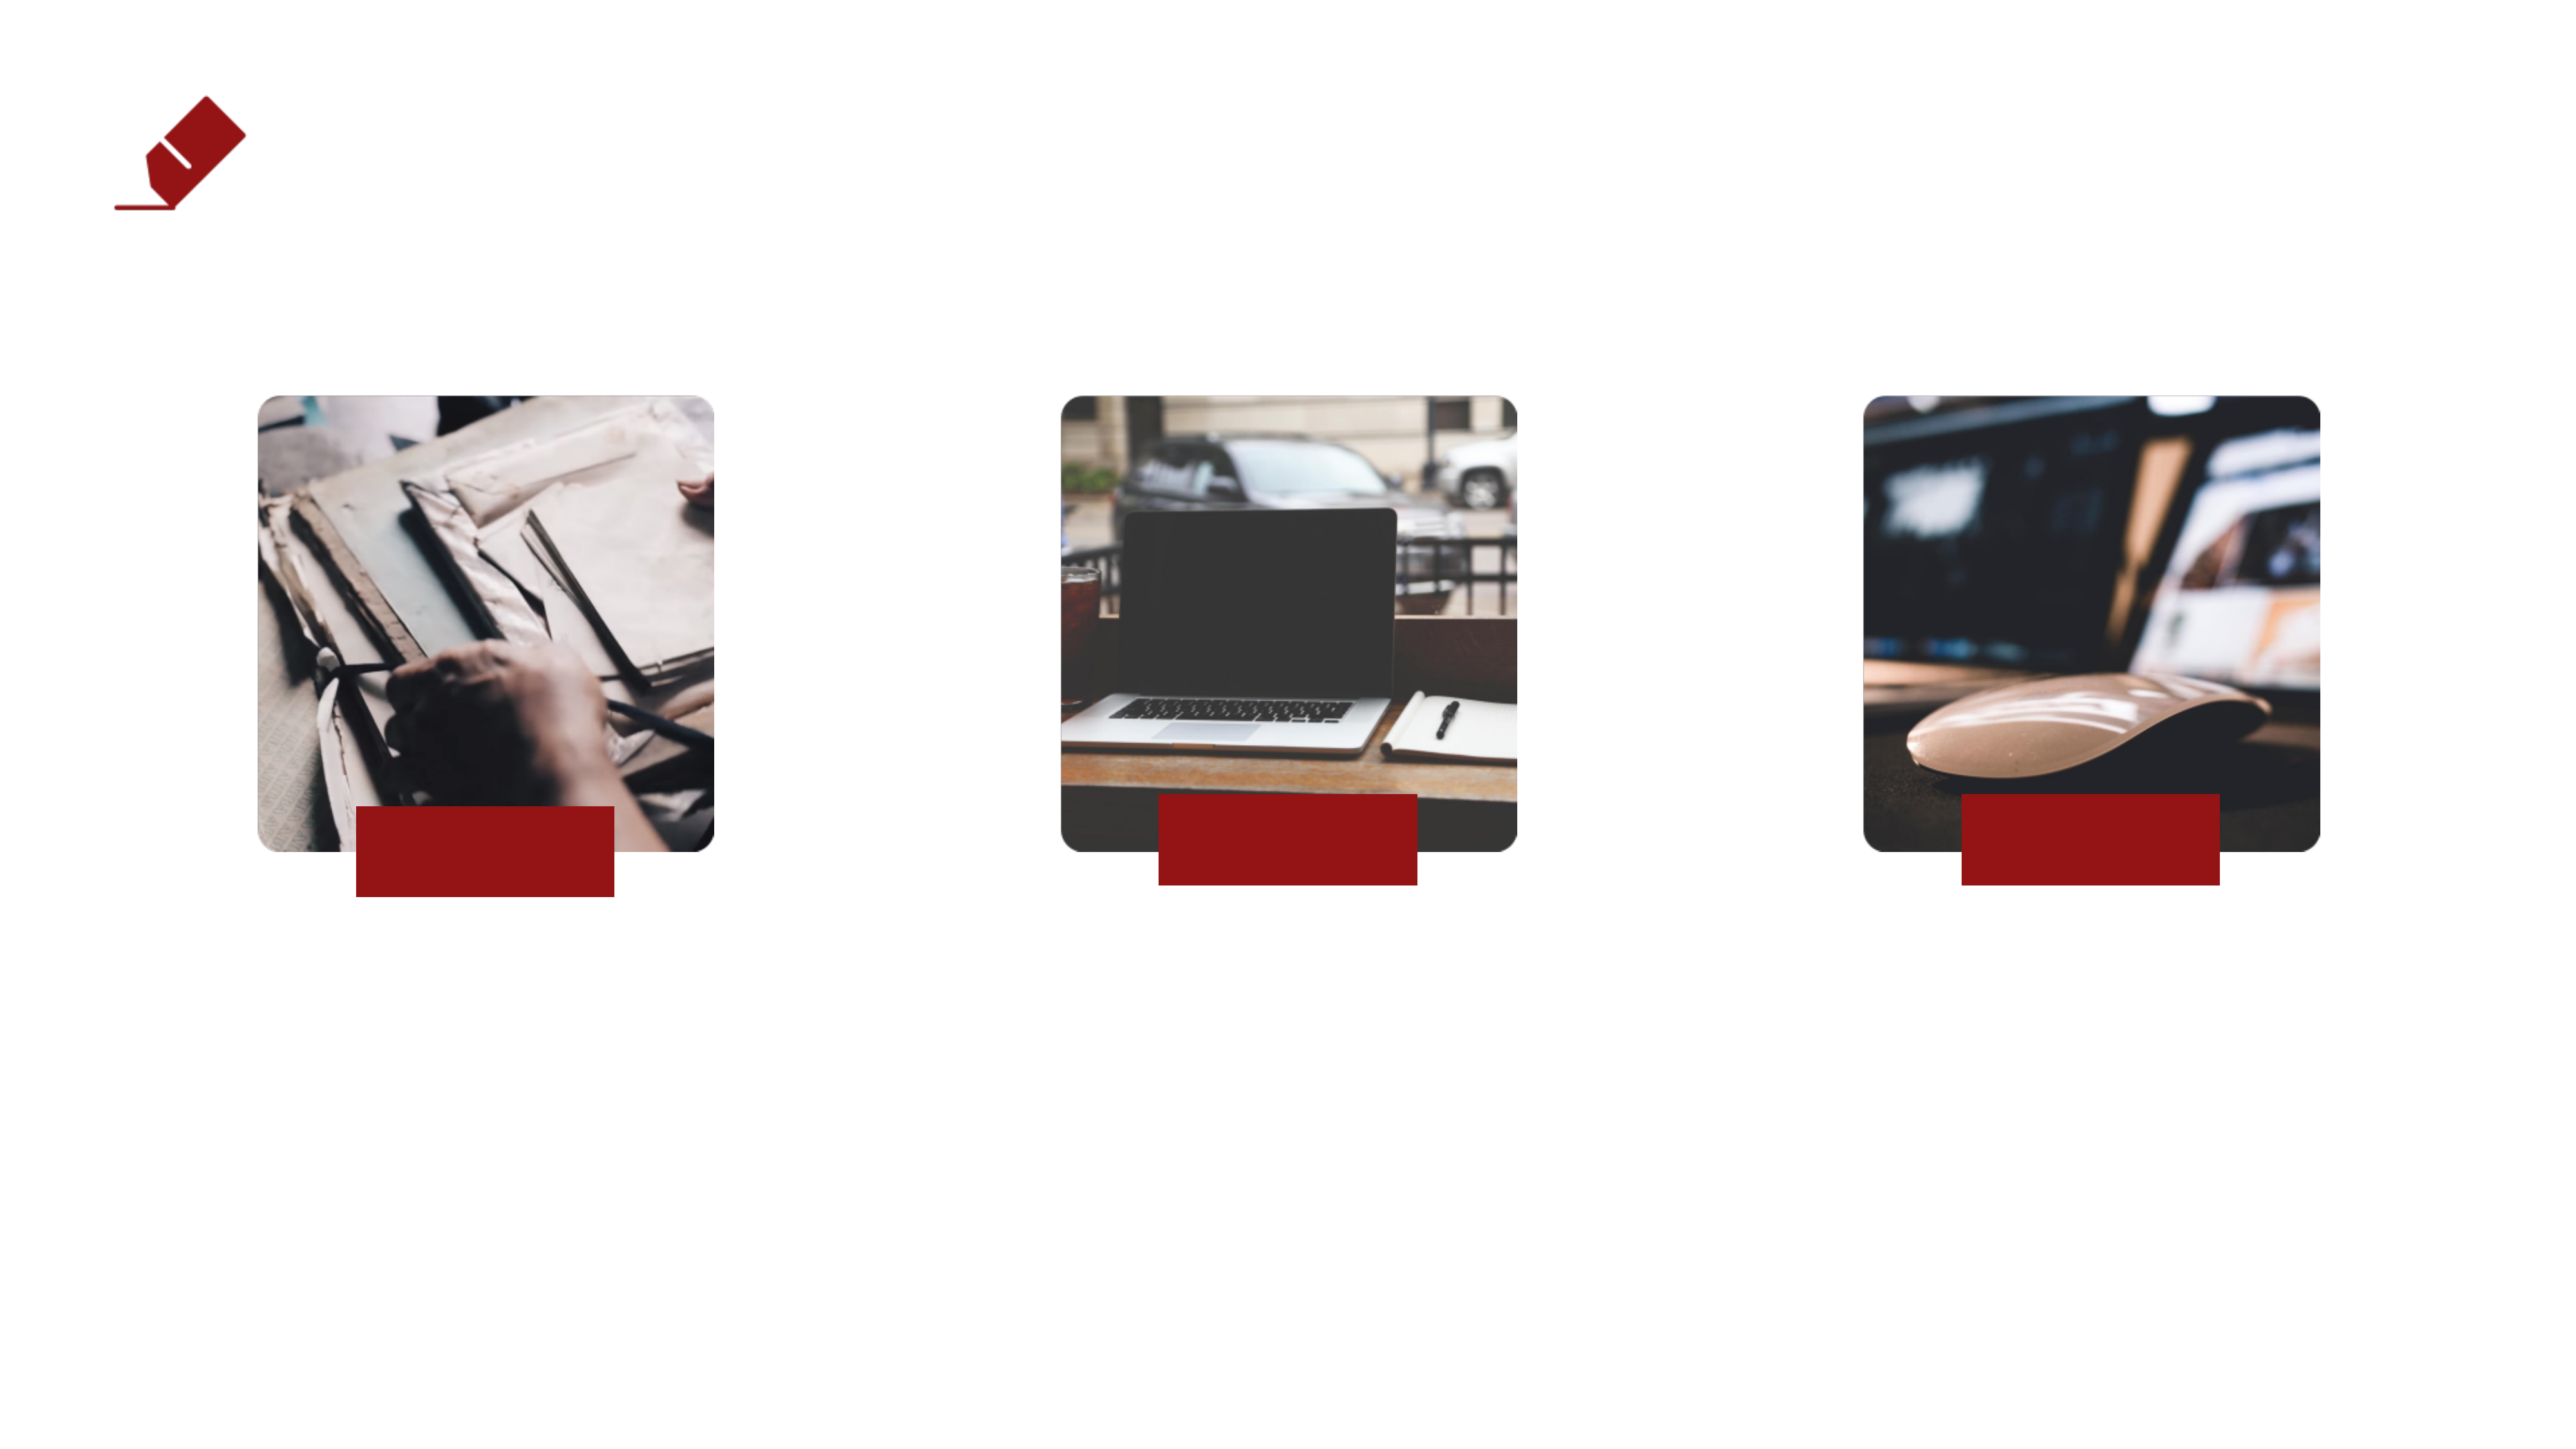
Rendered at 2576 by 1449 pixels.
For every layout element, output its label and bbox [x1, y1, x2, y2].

picture [1861, 393, 2320, 886]
picture [256, 393, 715, 897]
picture [95, 69, 256, 230]
picture [1059, 393, 1517, 886]
